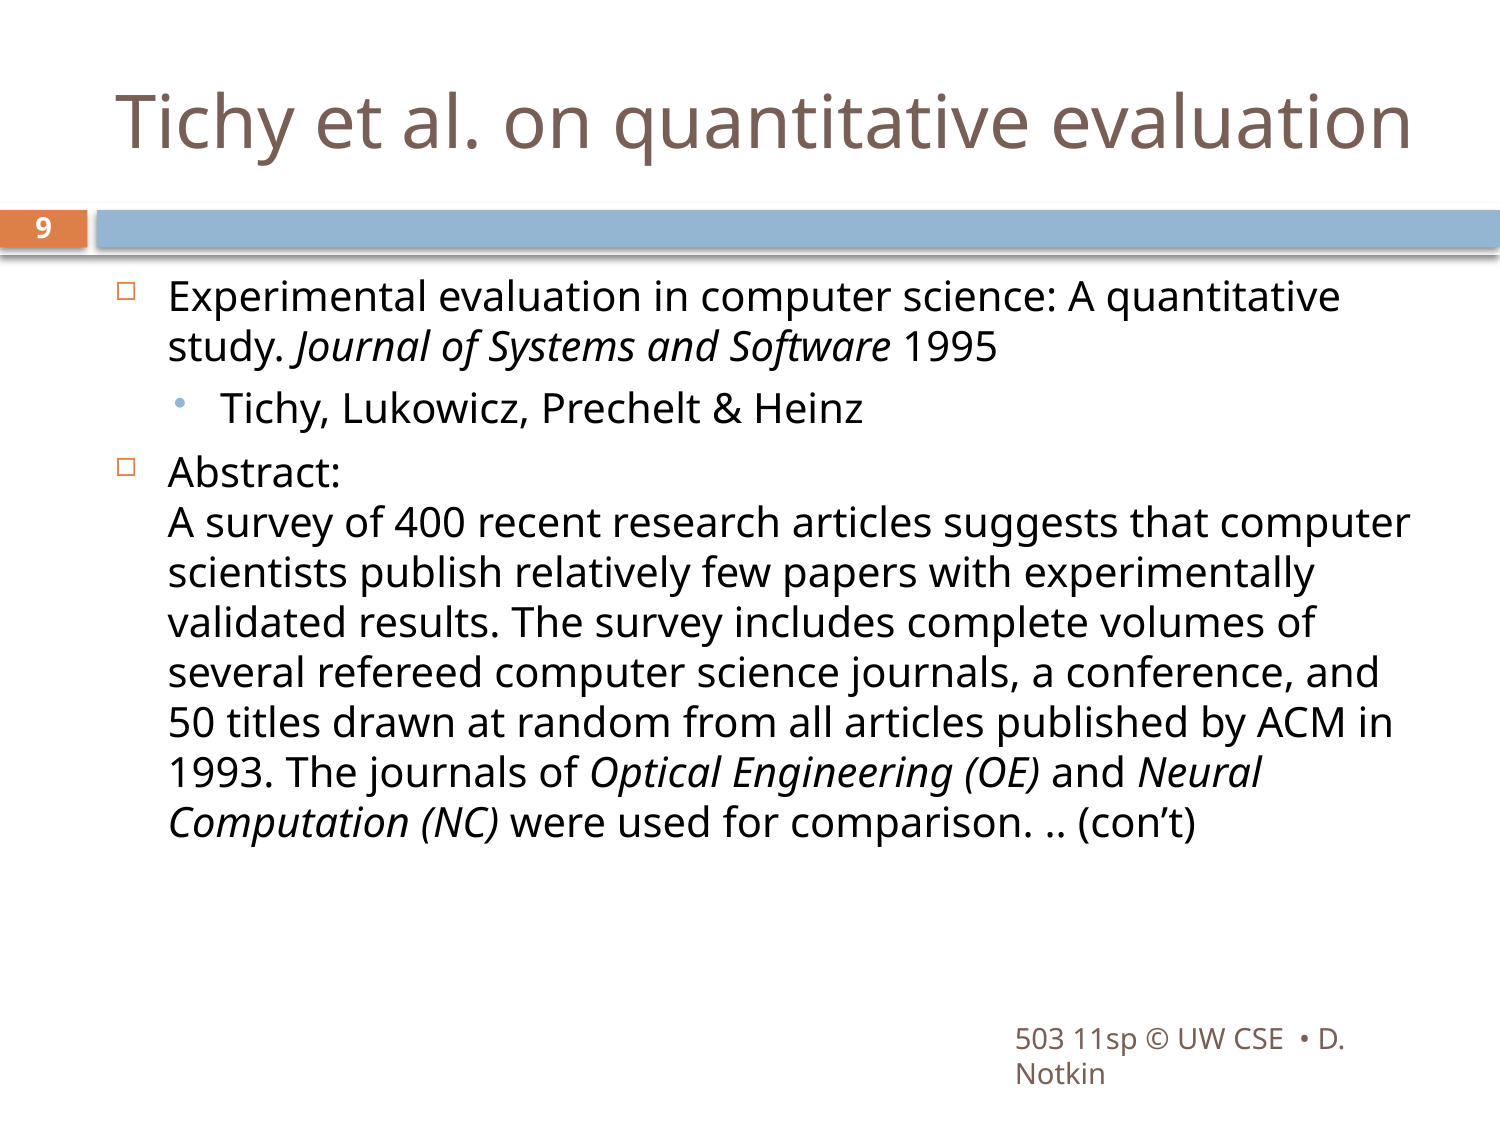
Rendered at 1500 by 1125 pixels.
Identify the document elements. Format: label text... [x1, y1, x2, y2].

slide_number 503 11sp © UW CSE • D. Notkin [999, 1025, 1438, 1085]
list Experimental evaluation in computer science: A quantitative study. Journal of Systems and Software 1995 Tichy, Lukowicz, Prechelt & Heinz Abstract: A survey of 400 recent research articles suggests that computer scientists publish relatively few papers with experimentally validated results. The survey includes complete volumes of several refereed computer science journals, a conference, and 50 titles drawn at random from all articles published by ACM in 1993. The journals of Optical Engineering (OE) and Neural Computation (NC) were used for comparison. .. (con’t) [100, 262, 1438, 1000]
title Tichy et al. on quantitative evaluation [100, 37, 1438, 200]
slide_number 9 [0, 208, 88, 249]
